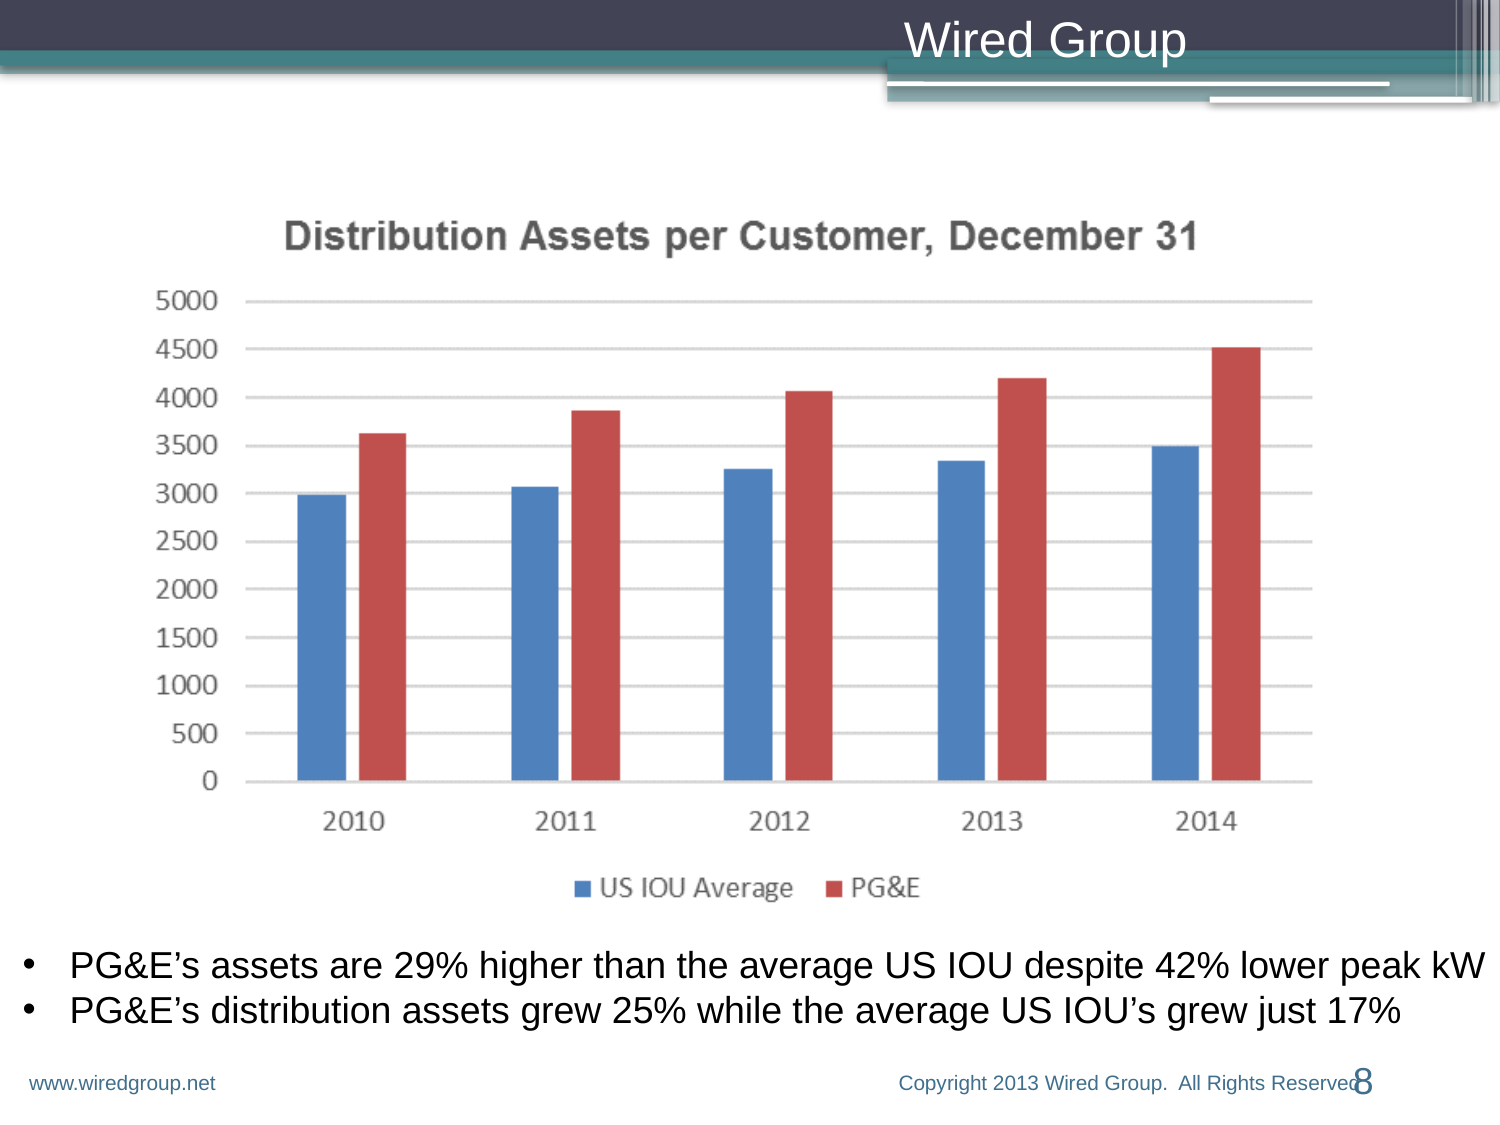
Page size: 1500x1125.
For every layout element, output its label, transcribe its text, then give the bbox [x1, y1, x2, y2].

text_box PG&E’s assets are 29% higher than the average US IOU despite 42% lower peak kW PG&E’s distribution assets grew 25% while the average US IOU’s grew just 17% [8, 933, 1500, 1039]
picture [134, 187, 1351, 938]
footer Copyright 2013 Wired Group. All Rights Reserved [849, 1062, 1375, 1094]
